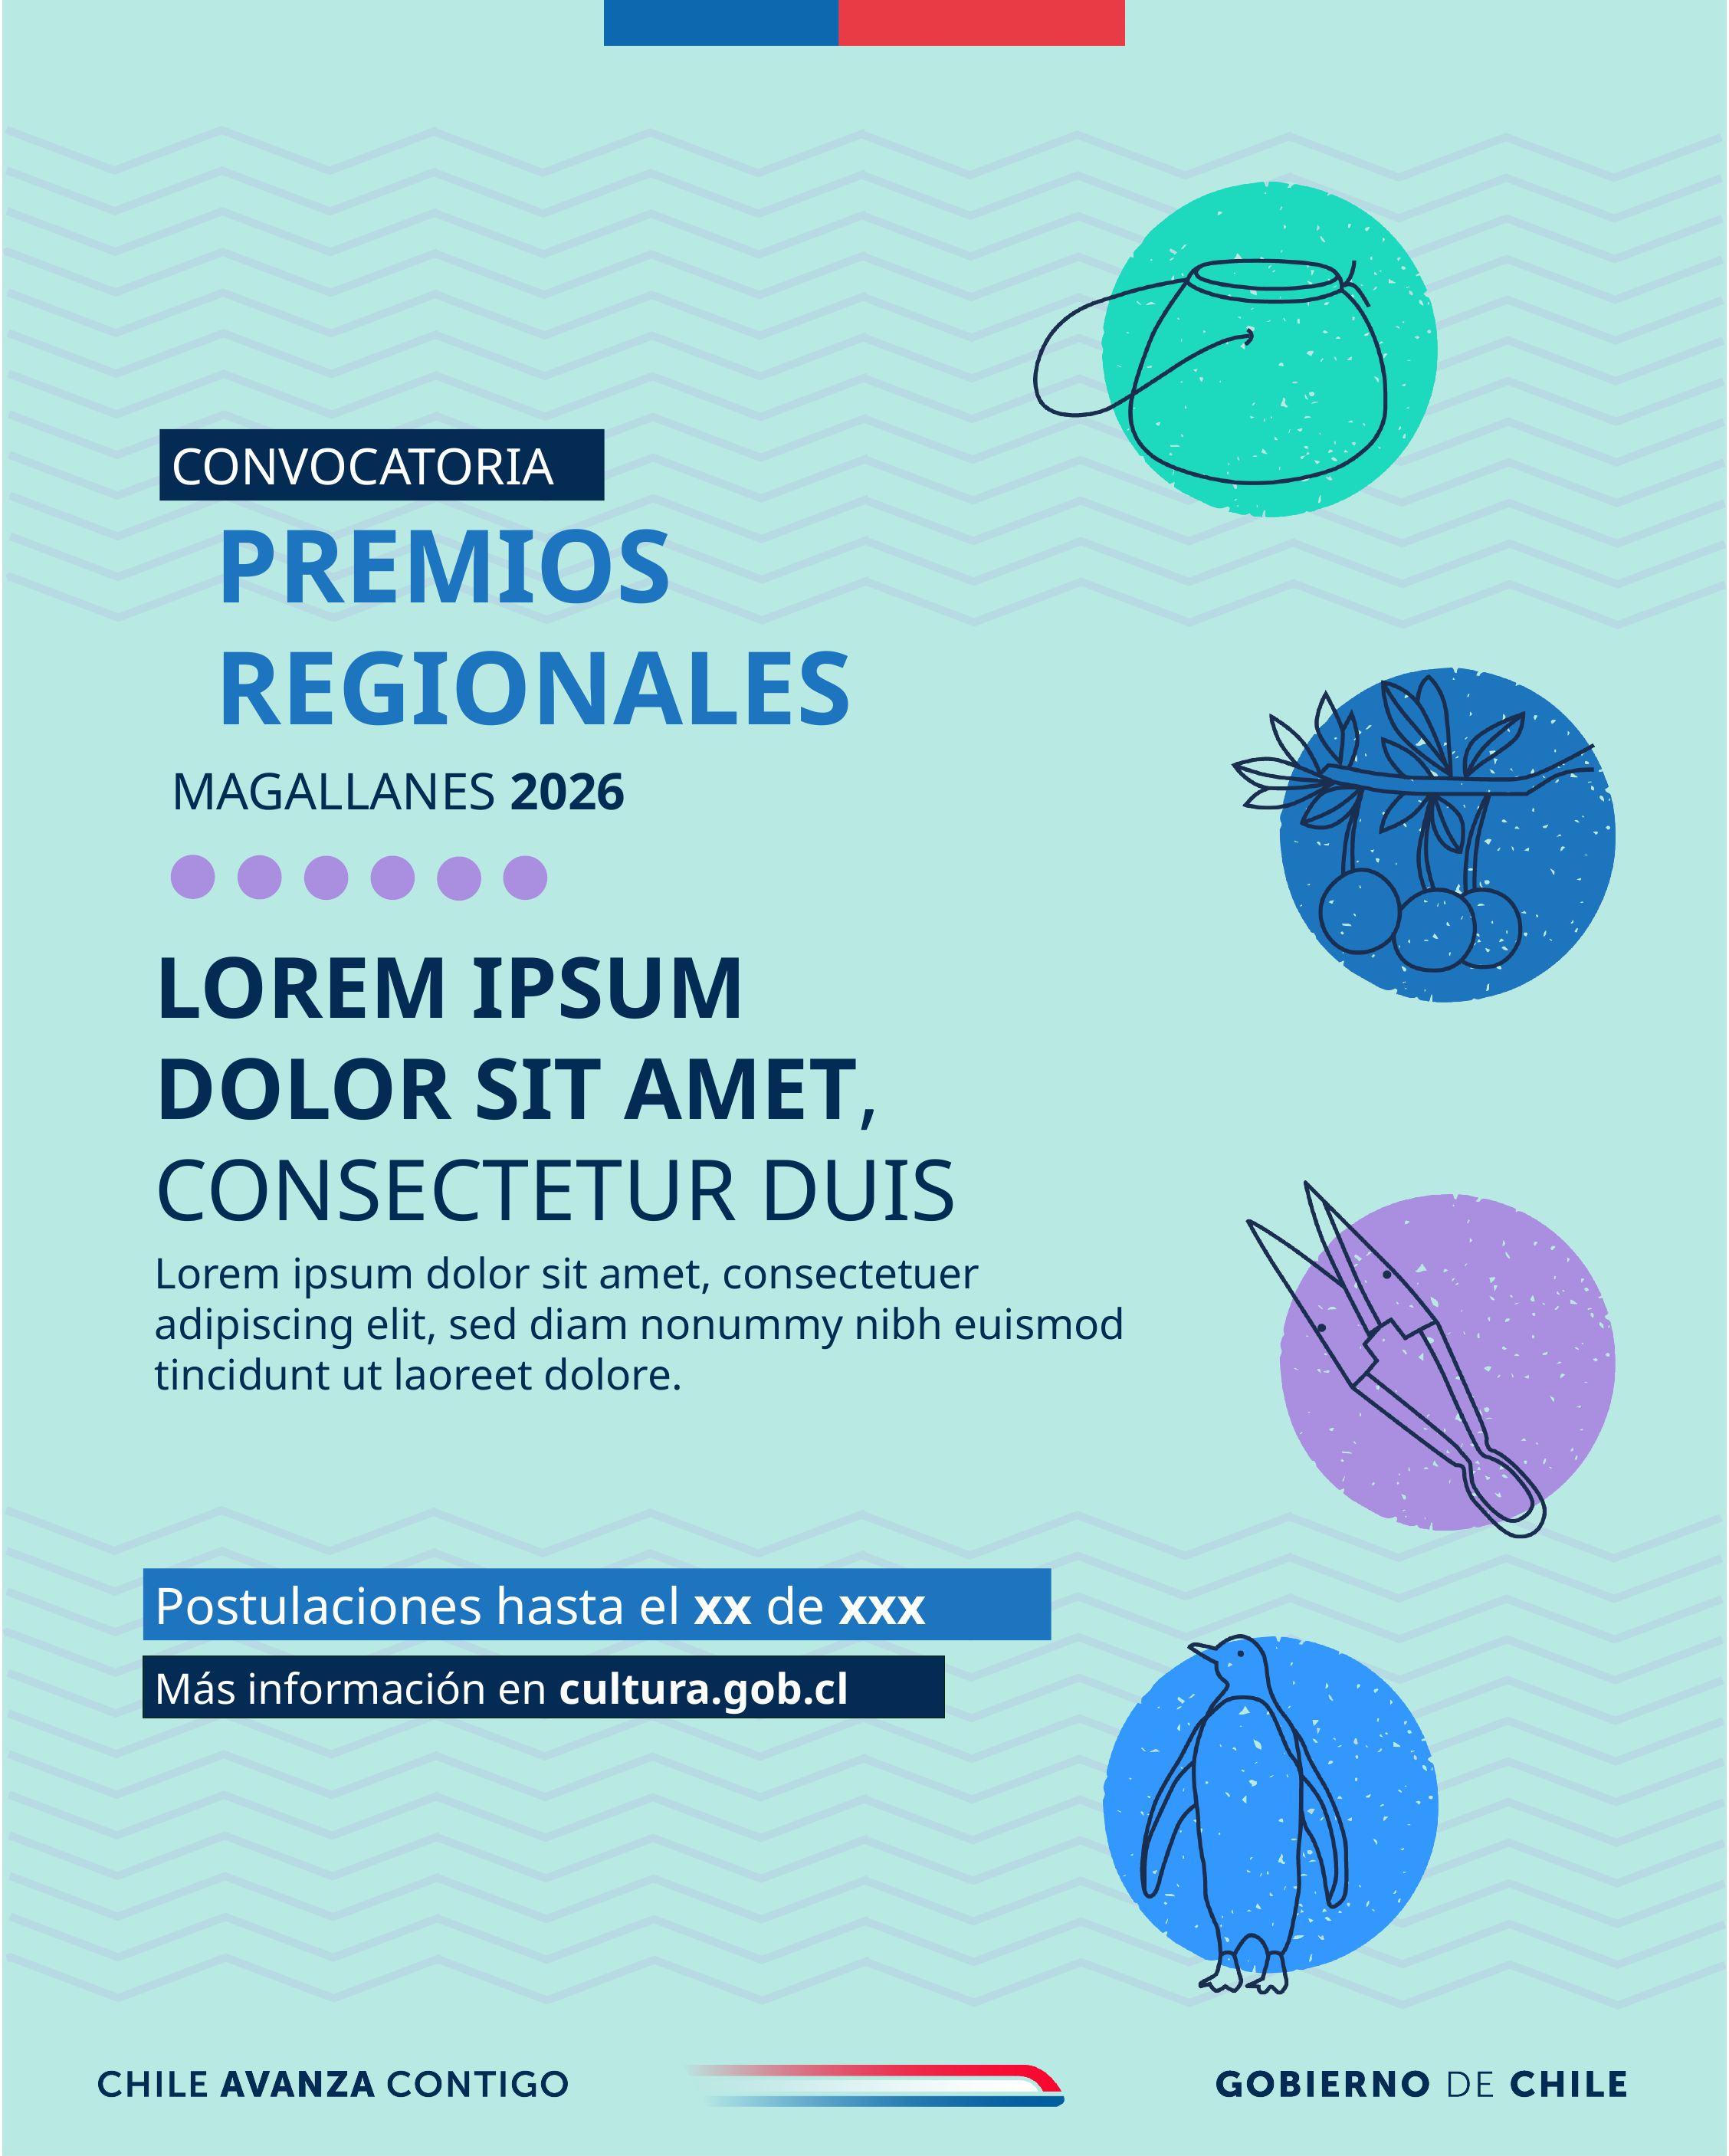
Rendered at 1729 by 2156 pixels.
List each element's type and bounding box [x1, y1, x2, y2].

text_box [170, 855, 548, 901]
picture [2, 0, 1727, 2156]
